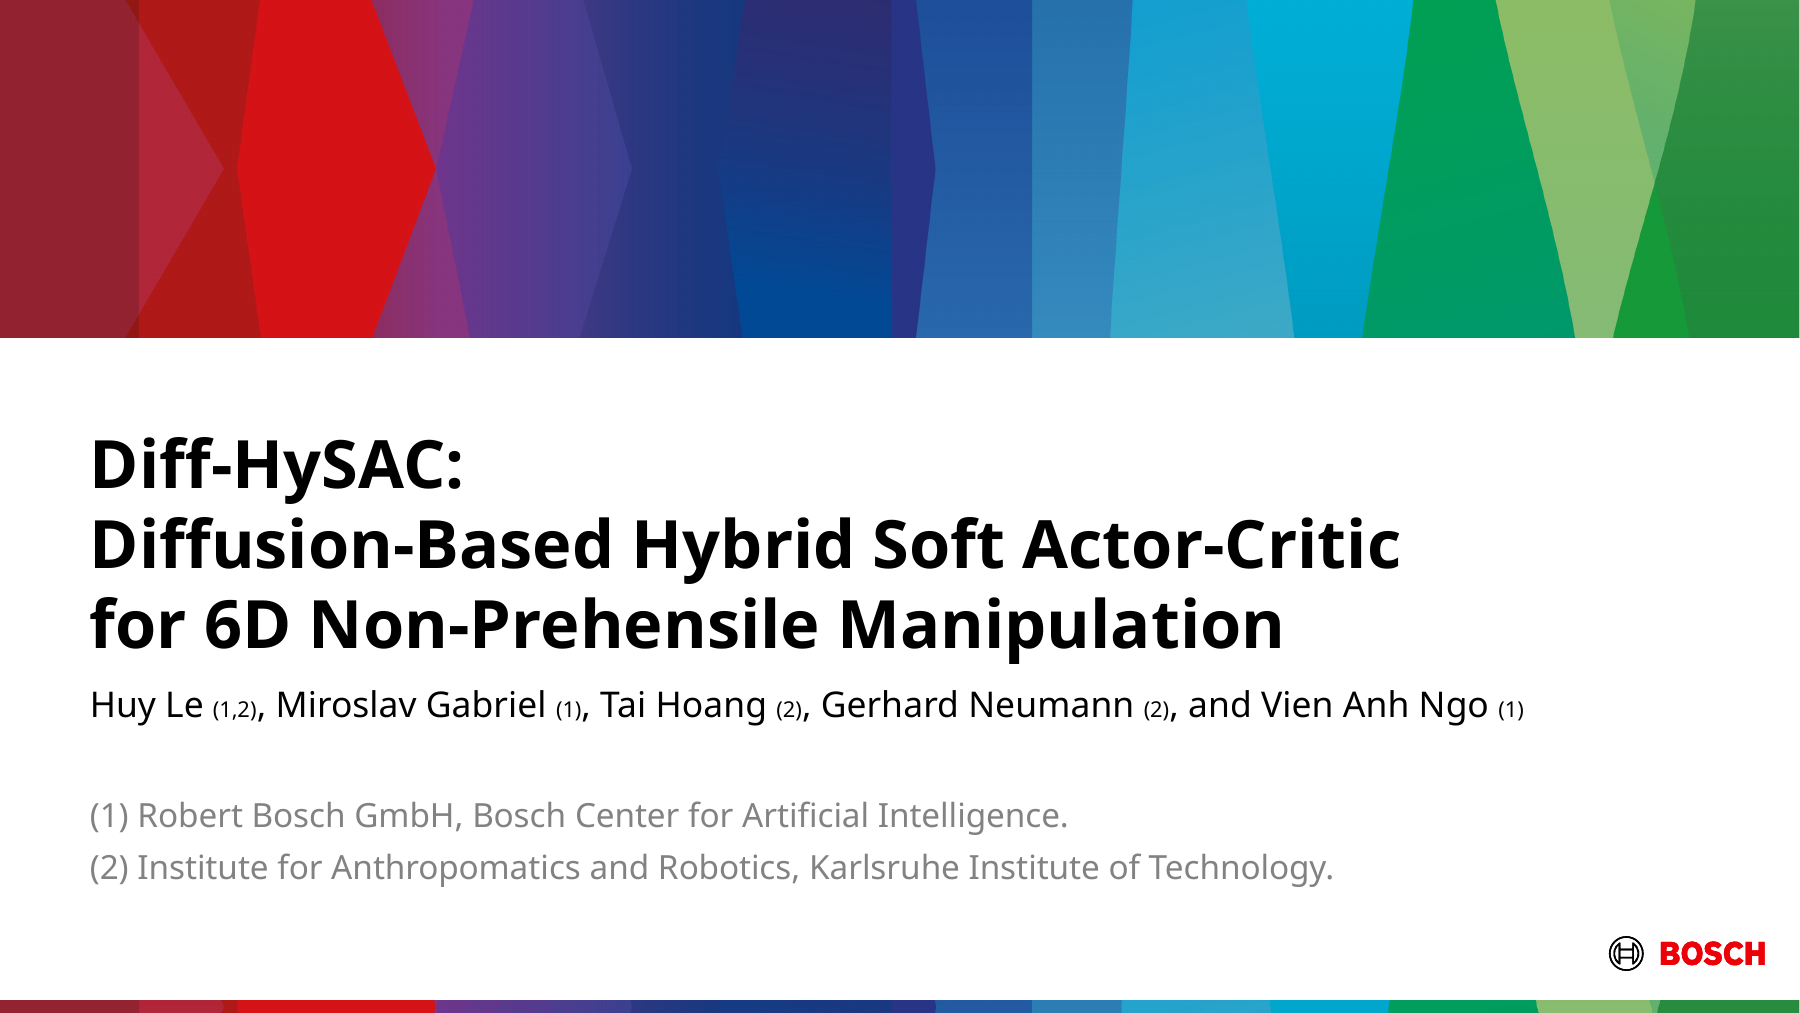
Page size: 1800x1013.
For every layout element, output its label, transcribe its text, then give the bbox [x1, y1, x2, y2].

picture [0, 0, 1293, 338]
picture [0, 1000, 1270, 1013]
picture [1363, 0, 1800, 338]
list Huy Le (1,2), Miroslav Gabriel (1), Tai Hoang (2), Gerhard Neumann (2), and Vien Anh Ngo (1) (1) Robert Bosch GmbH, Bosch Center for Artificial Intelligence. (2) Institute for Anthropomatics and Robotics, Karlsruhe Institute of Technology. [89, 679, 1617, 926]
title Diff-HySAC: Diffusion-Based Hybrid Soft Actor-Critic for 6D Non-Prehensile Manipulation [89, 414, 1611, 662]
picture [1388, 1000, 1800, 1013]
